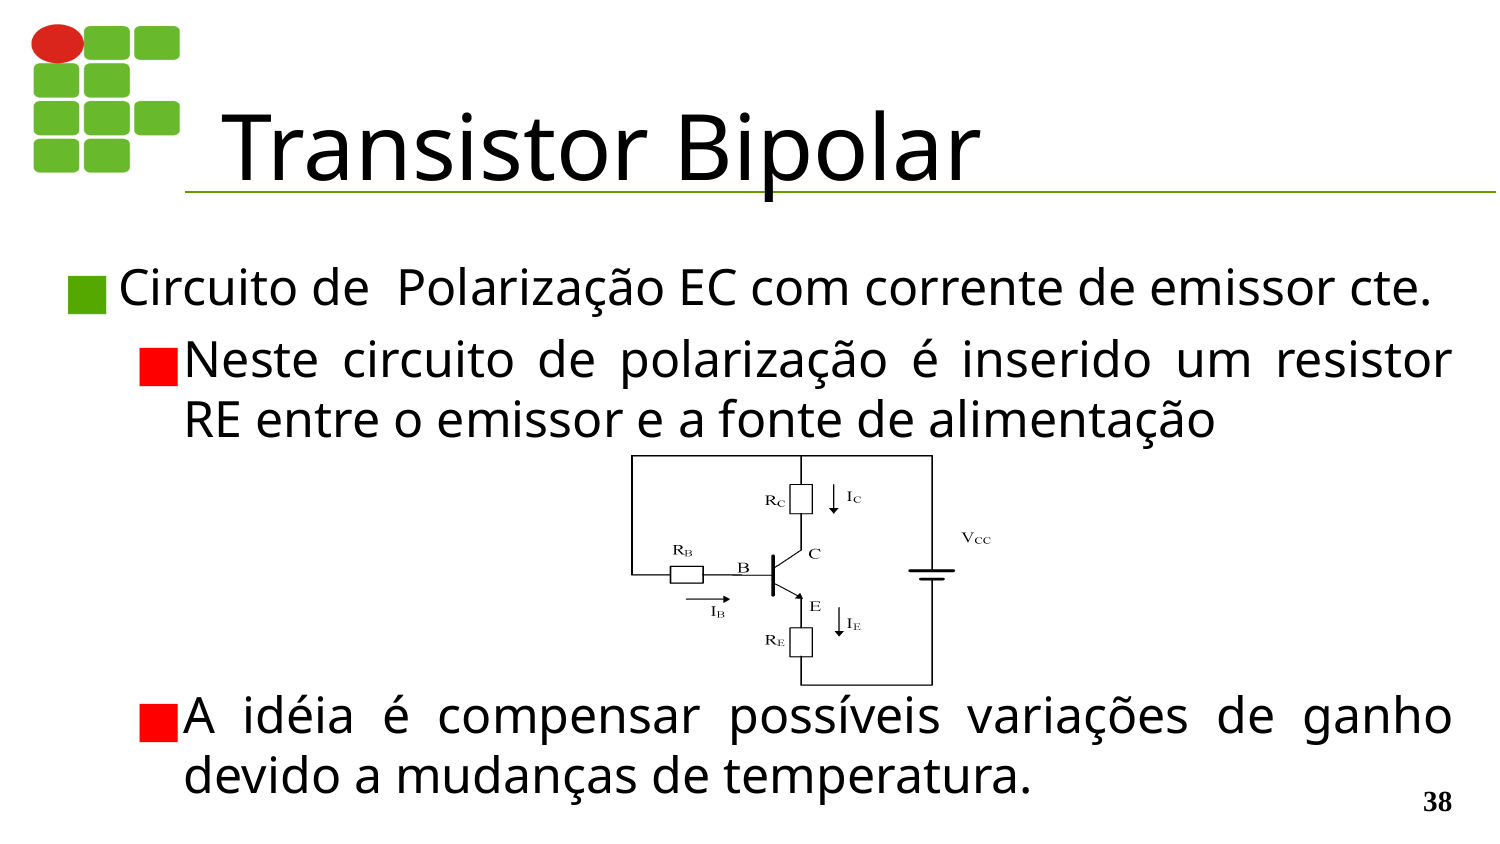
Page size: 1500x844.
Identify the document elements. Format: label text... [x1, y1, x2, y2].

picture [631, 454, 999, 687]
list Circuito de Polarização EC com corrente de emissor cte. Neste circuito de polarização é inserido um resistor RE entre o emissor e a fonte de alimentação A idéia é compensar possíveis variações de ganho devido a mudanças de temperatura. [46, 248, 1469, 774]
title Transistor Bipolar [206, 26, 1468, 207]
picture [29, 23, 182, 174]
text_box ‹#› [1155, 774, 1468, 825]
